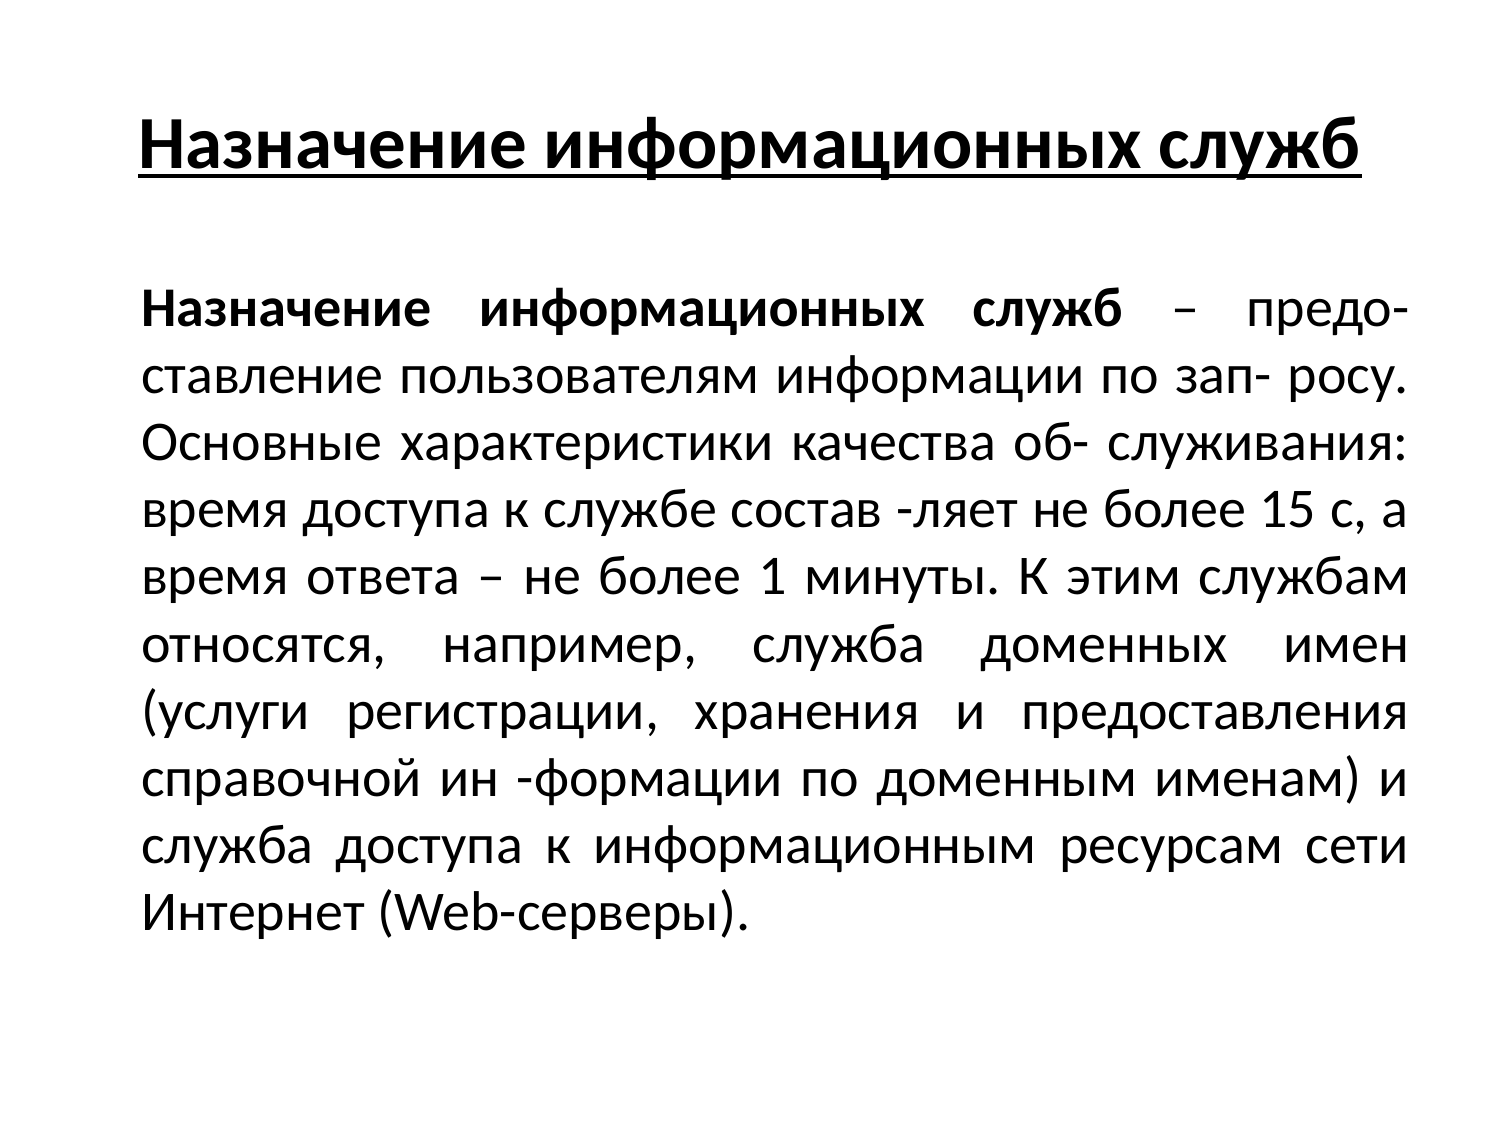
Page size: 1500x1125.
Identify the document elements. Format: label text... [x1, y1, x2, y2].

title Назначение информационных служб [75, 45, 1425, 233]
list Назначение информационных служб – предо- ставление пользователям информации по зап- росу. Основные характеристики качества об- служивания: время доступа к службе состав -ляет не более 15 с, а время ответа – не более 1 минуты. К этим службам относятся, например, служба доменных имен (услуги регистрации, хранения и предоставления справочной ин -формации по доменным именам) и служба доступа к информационным ресурсам сети Интернет (Web-серверы). [75, 262, 1425, 1005]
